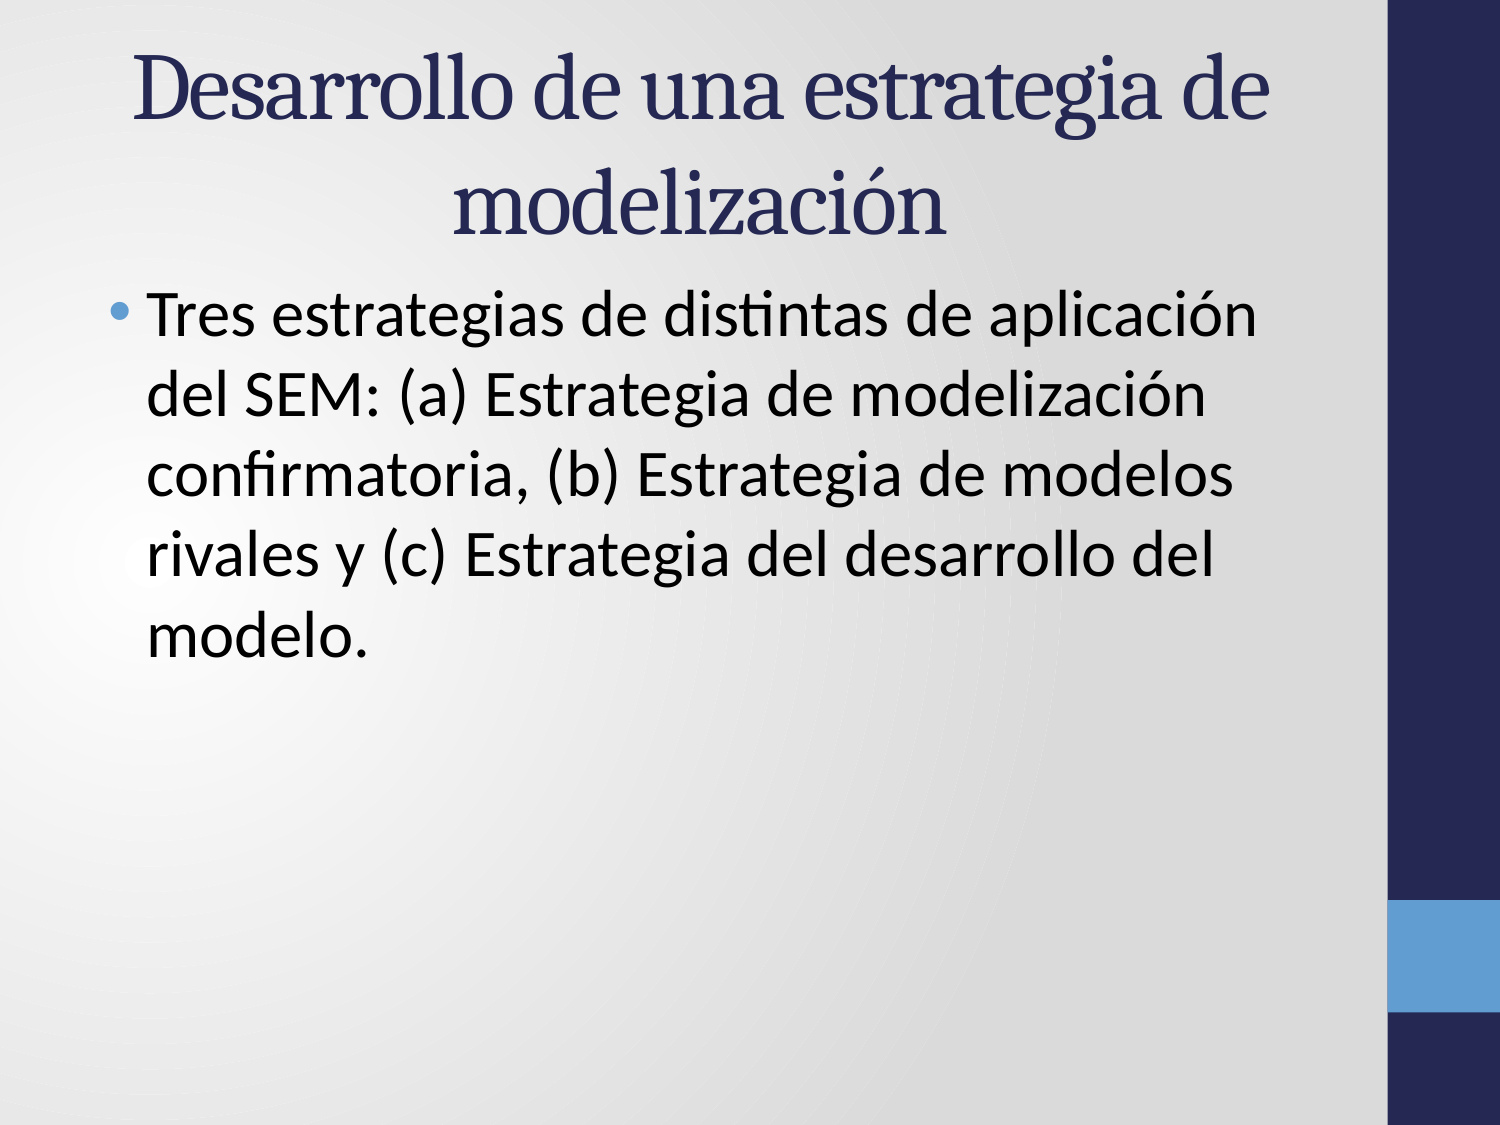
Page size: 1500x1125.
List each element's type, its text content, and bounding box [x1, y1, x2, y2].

list Tres estrategias de distintas de aplicación del SEM: (a) Estrategia de modelización confirmatoria, (b) Estrategia de modelos rivales y (c) Estrategia del desarrollo del modelo. [75, 262, 1325, 1050]
title Desarrollo de una estrategia de modelización [75, 45, 1325, 233]
